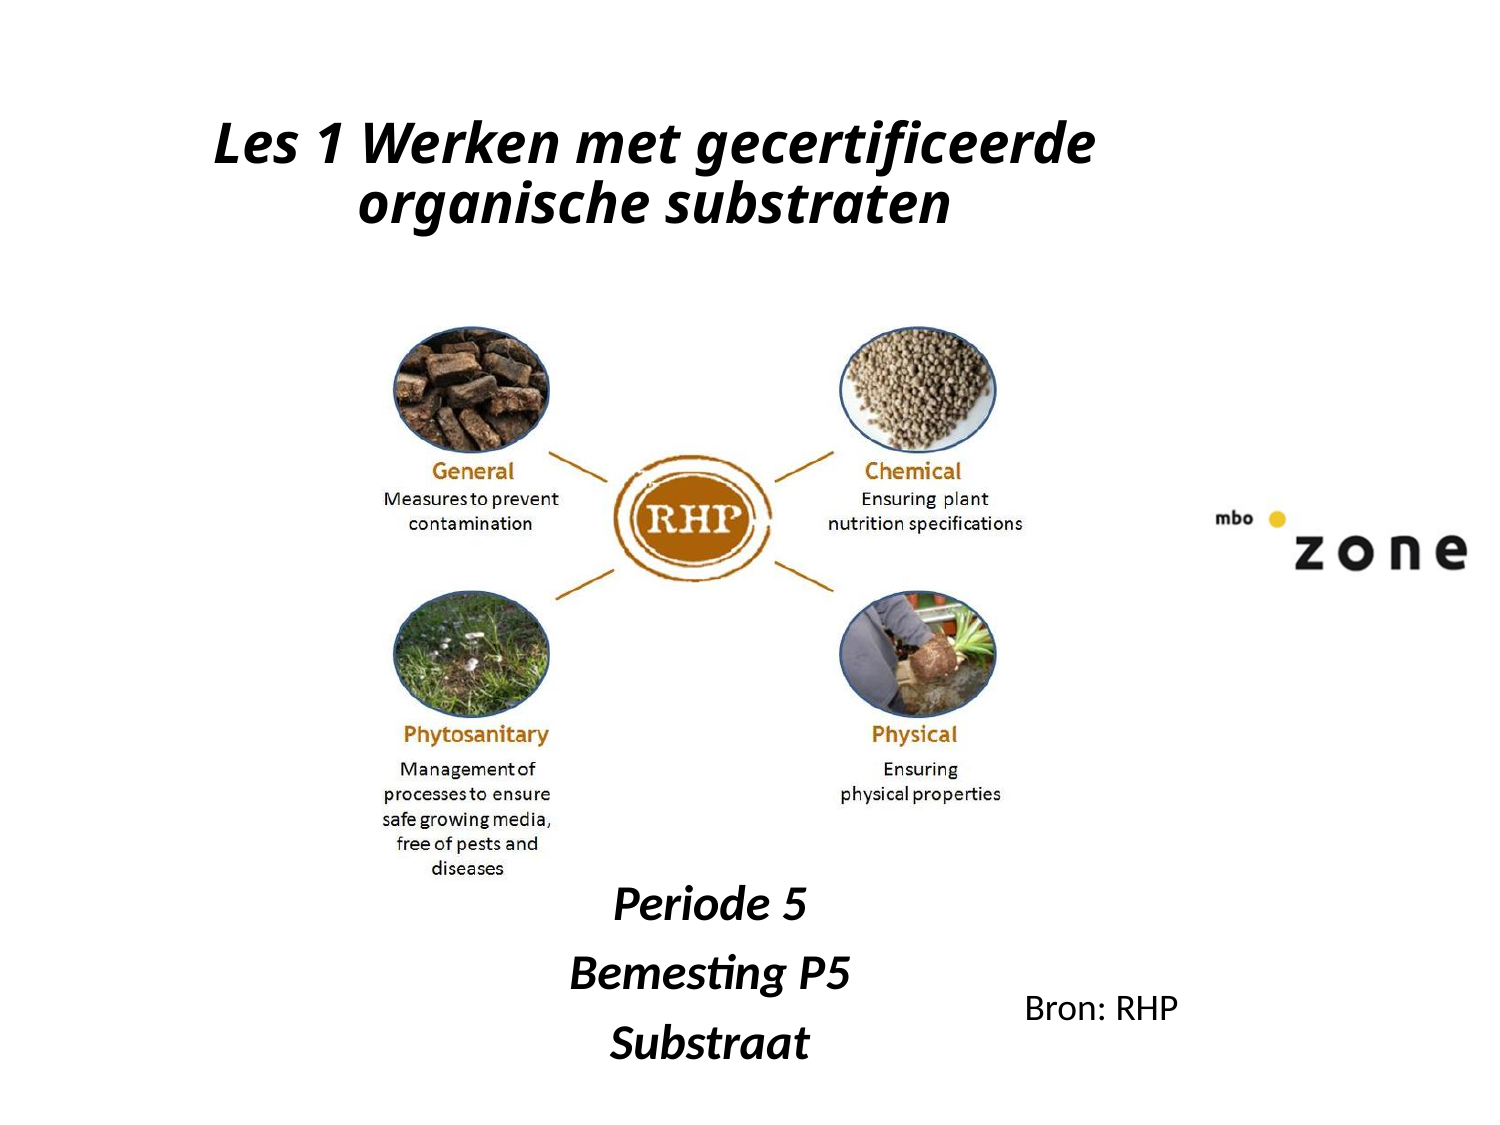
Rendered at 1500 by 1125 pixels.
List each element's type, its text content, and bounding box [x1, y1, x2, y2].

subtitle Periode 5 Bemesting P5 Substraat [147, 869, 1273, 1125]
picture [1198, 467, 1489, 601]
picture [367, 311, 1053, 891]
text_box Bron: RHP [1009, 975, 1459, 1036]
title Les 1 Werken met gecertificeerde organische substraten [112, 101, 1199, 244]
